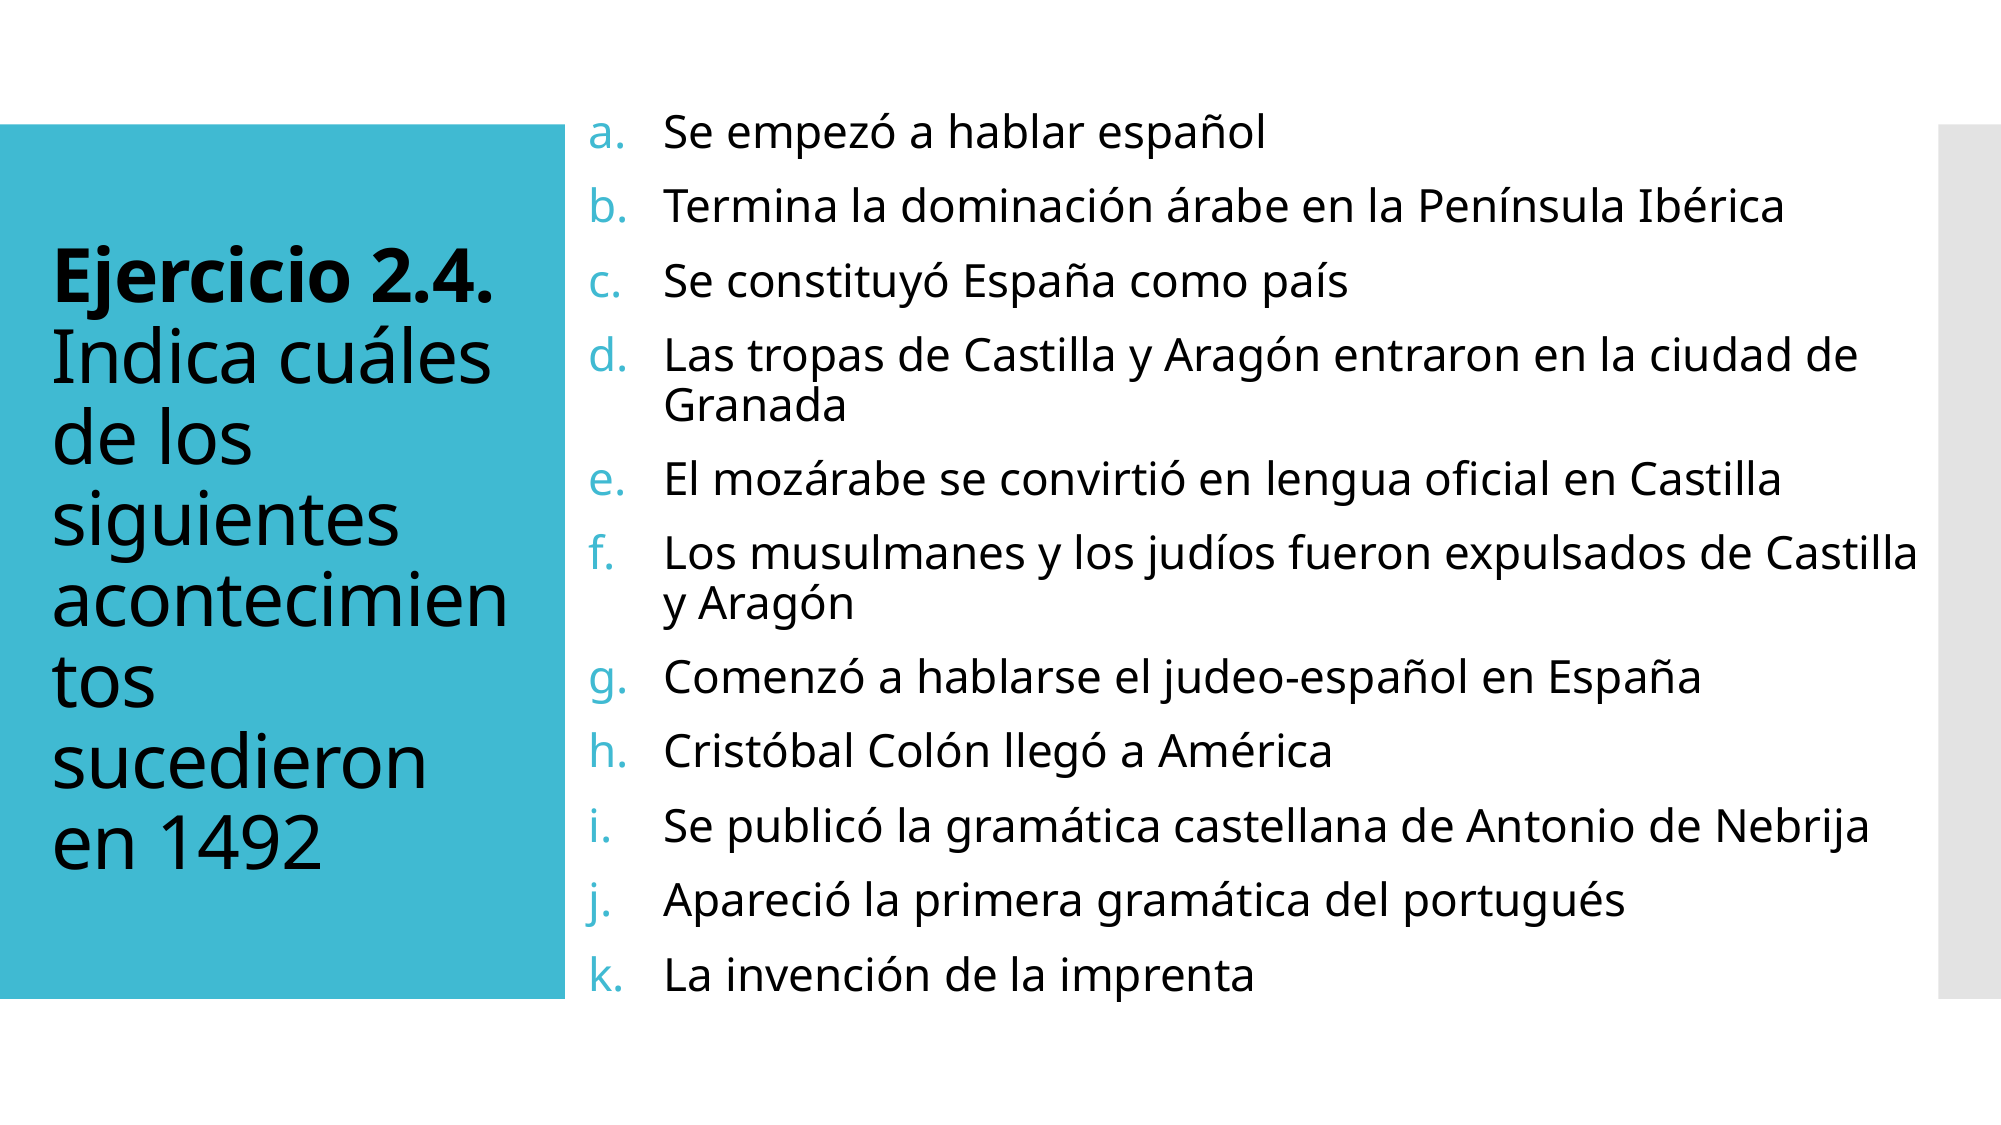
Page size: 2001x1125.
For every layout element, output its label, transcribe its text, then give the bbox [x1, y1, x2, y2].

title Ejercicio 2.4. Indica cuáles de los siguientes acontecimientos sucedieron en 1492 [36, 184, 533, 940]
list Se empezó a hablar español Termina la dominación árabe en la Península Ibérica Se constituyó España como país Las tropas de Castilla y Aragón entraron en la ciudad de Granada El mozárabe se convirtió en lengua oficial en Castilla Los musulmanes y los judíos fueron expulsados de Castilla y Aragón Comenzó a hablarse el judeo-español en España Cristóbal Colón llegó a América Se publicó la gramática castellana de Antonio de Nebrija Apareció la primera gramática del portugués La invención de la imprenta [573, 128, 1964, 982]
